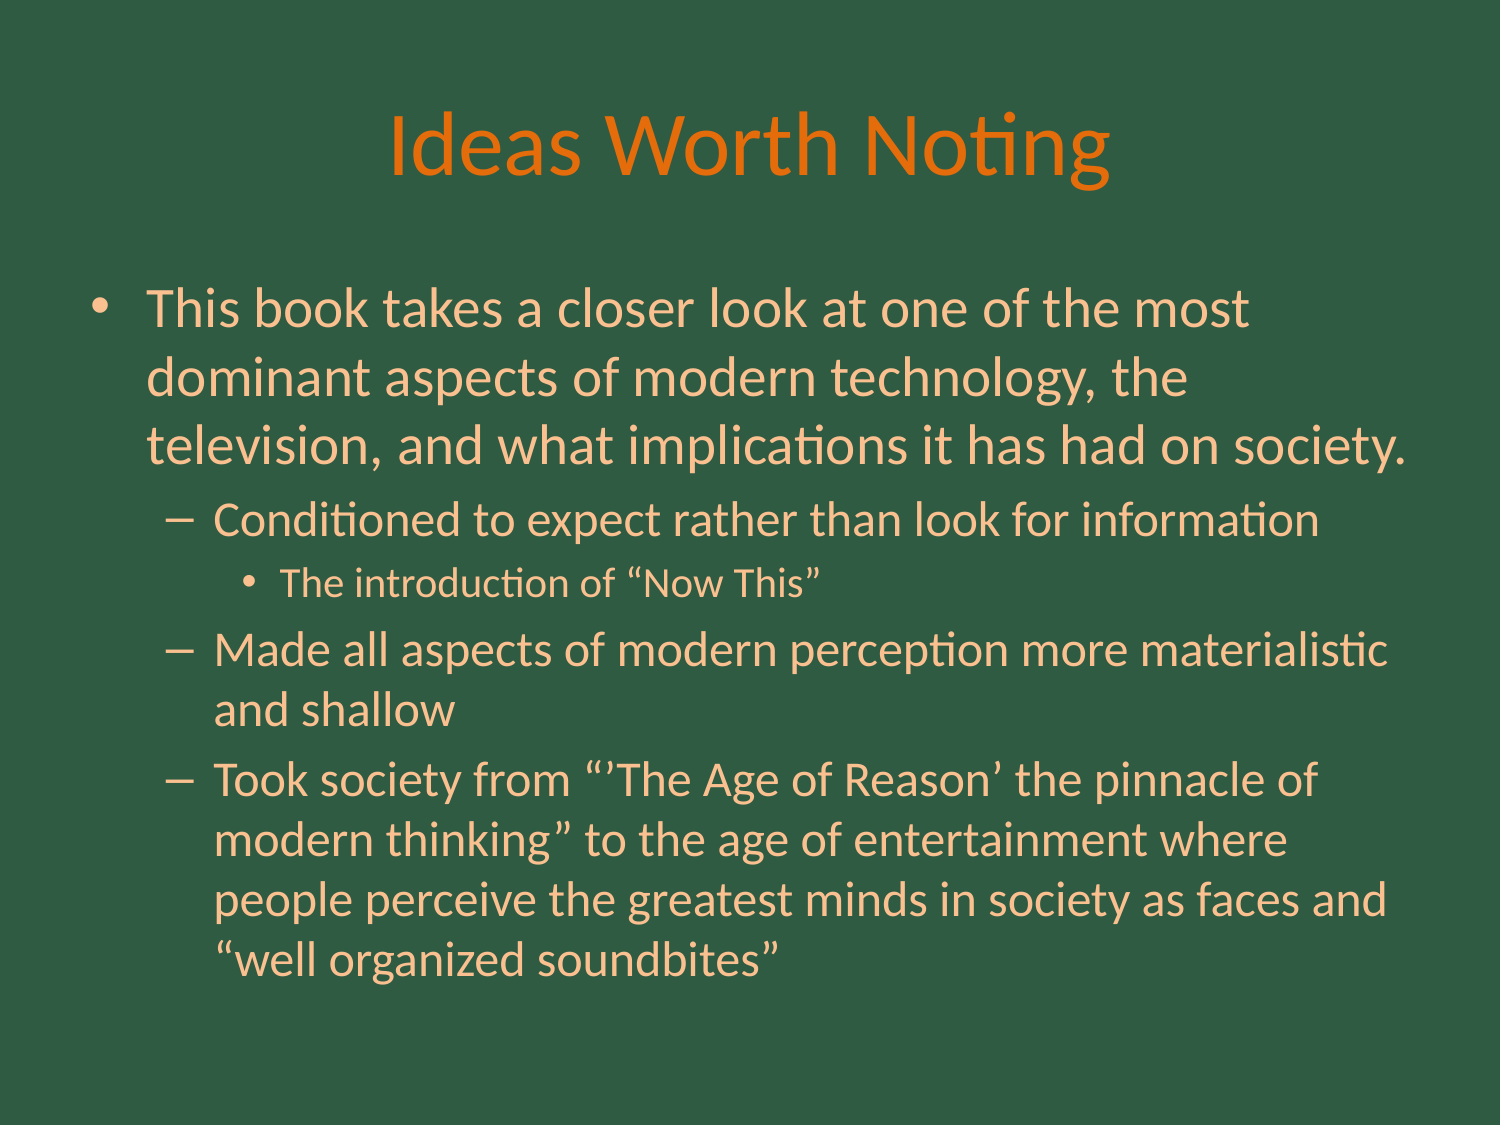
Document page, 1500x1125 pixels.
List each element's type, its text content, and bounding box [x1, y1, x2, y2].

title Ideas Worth Noting [75, 45, 1425, 233]
list This book takes a closer look at one of the most dominant aspects of modern technology, the television, and what implications it has had on society. Conditioned to expect rather than look for information The introduction of “Now This” Made all aspects of modern perception more materialistic and shallow Took society from “’The Age of Reason’ the pinnacle of modern thinking” to the age of entertainment where people perceive the greatest minds in society as faces and “well organized soundbites” [75, 262, 1425, 1005]
